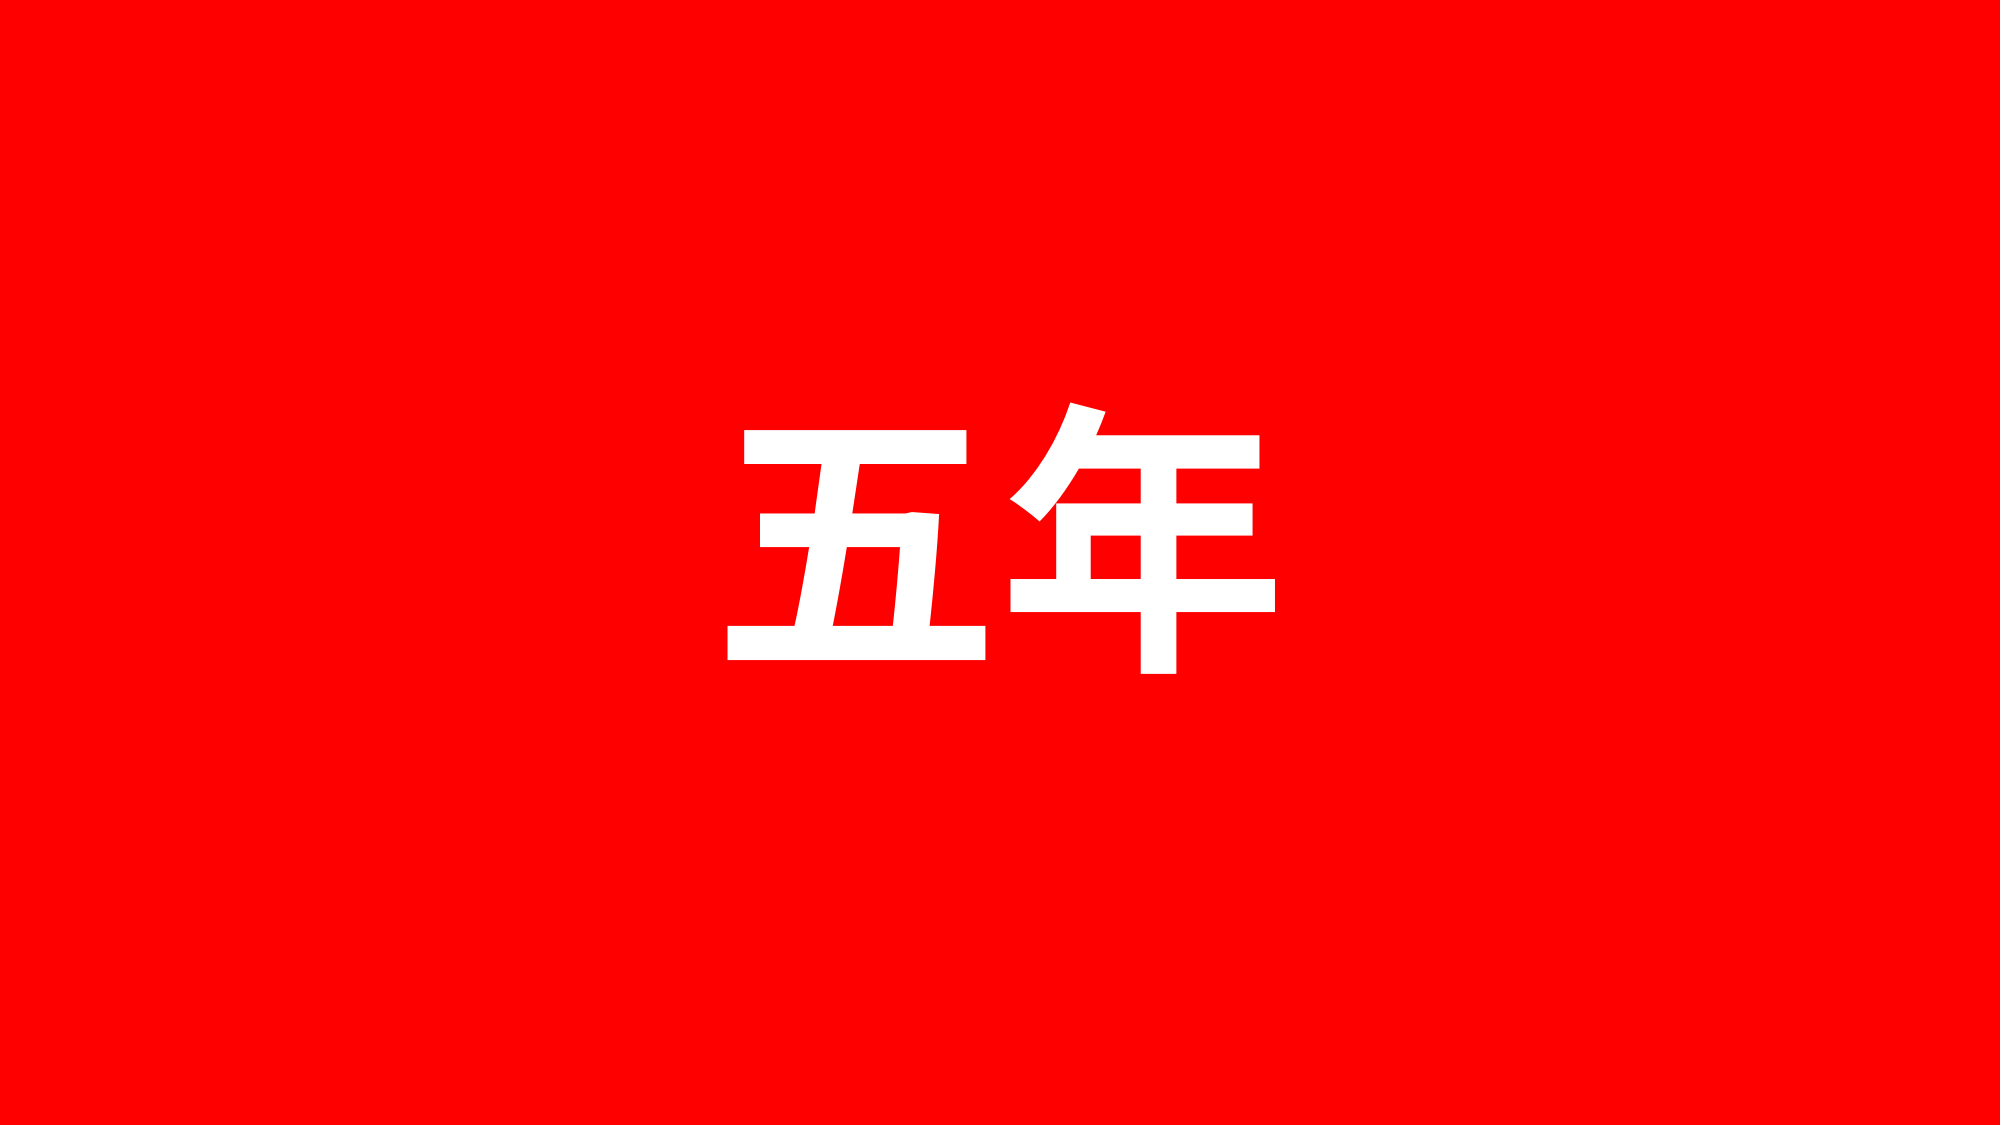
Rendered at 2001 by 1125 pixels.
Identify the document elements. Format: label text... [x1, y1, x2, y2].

text_box 五年 [697, 353, 1474, 714]
